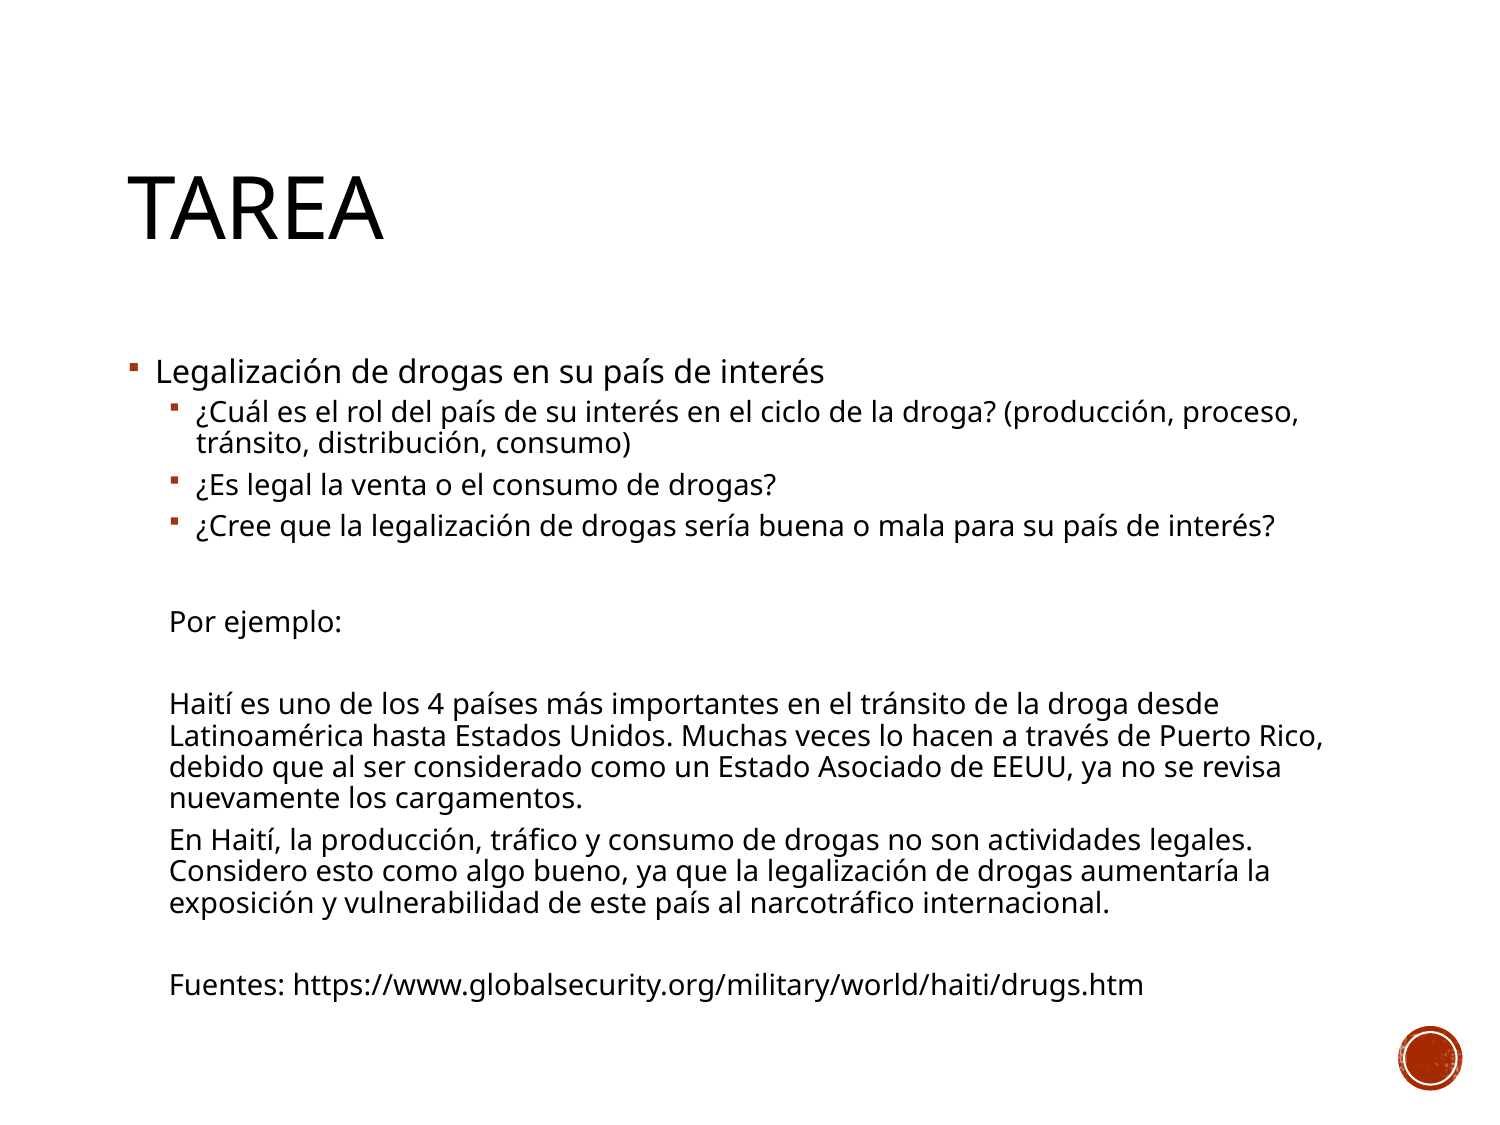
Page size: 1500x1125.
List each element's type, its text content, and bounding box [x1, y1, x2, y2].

list Legalización de drogas en su país de interés ¿Cuál es el rol del país de su interés en el ciclo de la droga? (producción, proceso, tránsito, distribución, consumo) ¿Es legal la venta o el consumo de drogas? ¿Cree que la legalización de drogas sería buena o mala para su país de interés? Por ejemplo: Haití es uno de los 4 países más importantes en el tránsito de la droga desde Latinoamérica hasta Estados Unidos. Muchas veces lo hacen a través de Puerto Rico, debido que al ser considerado como un Estado Asociado de EEUU, ya no se revisa nuevamente los cargamentos. En Haití, la producción, tráfico y consumo de drogas no son actividades legales. Considero esto como algo bueno, ya que la legalización de drogas aumentaría la exposición y vulnerabilidad de este país al narcotráfico internacional. Fuentes: https://www.globalsecurity.org/military/world/haiti/drugs.htm [112, 348, 1388, 1013]
title tarea [112, 79, 1388, 344]
